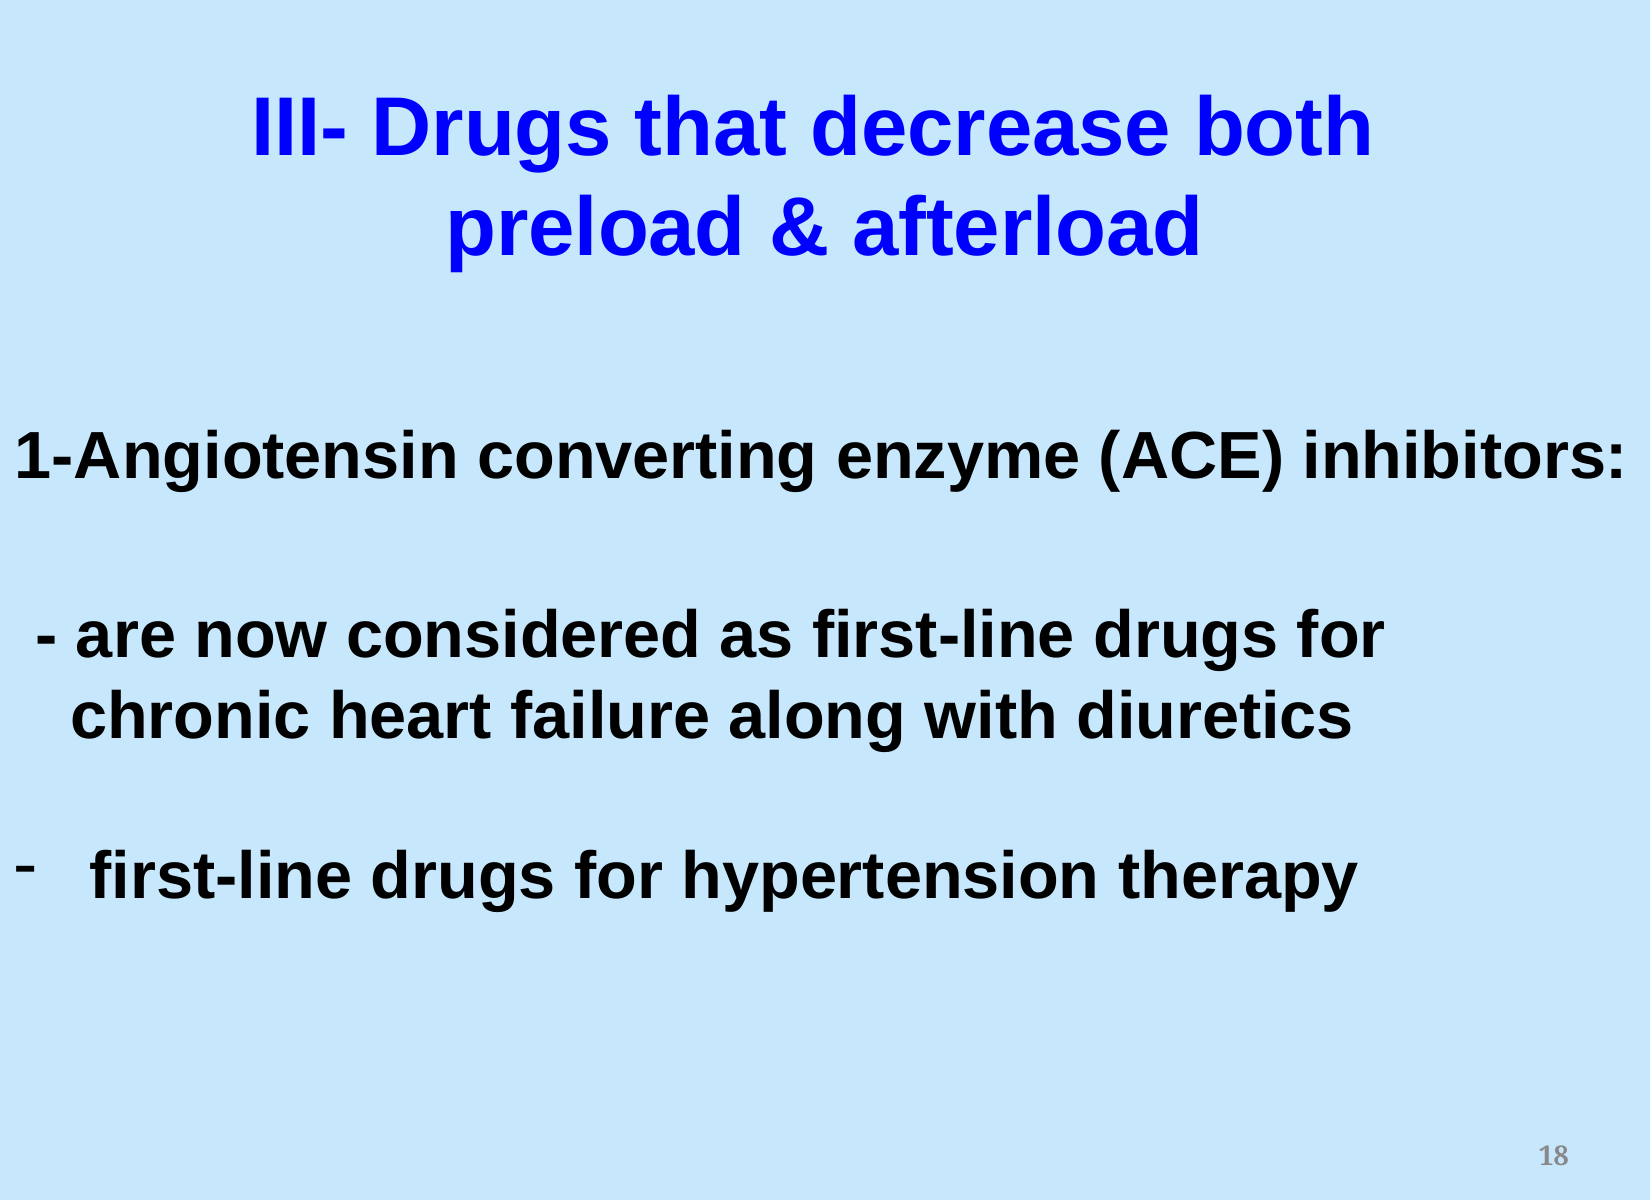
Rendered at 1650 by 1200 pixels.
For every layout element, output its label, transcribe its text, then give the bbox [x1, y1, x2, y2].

slide_number 18 [1200, 1125, 1585, 1189]
text_box III- Drugs that decrease both preload & afterload 1-Angiotensin converting enzyme (ACE) inhibitors: - are now considered as first-line drugs for chronic heart failure along with diuretics first-line drugs for hypertension therapy [0, 0, 1650, 1000]
